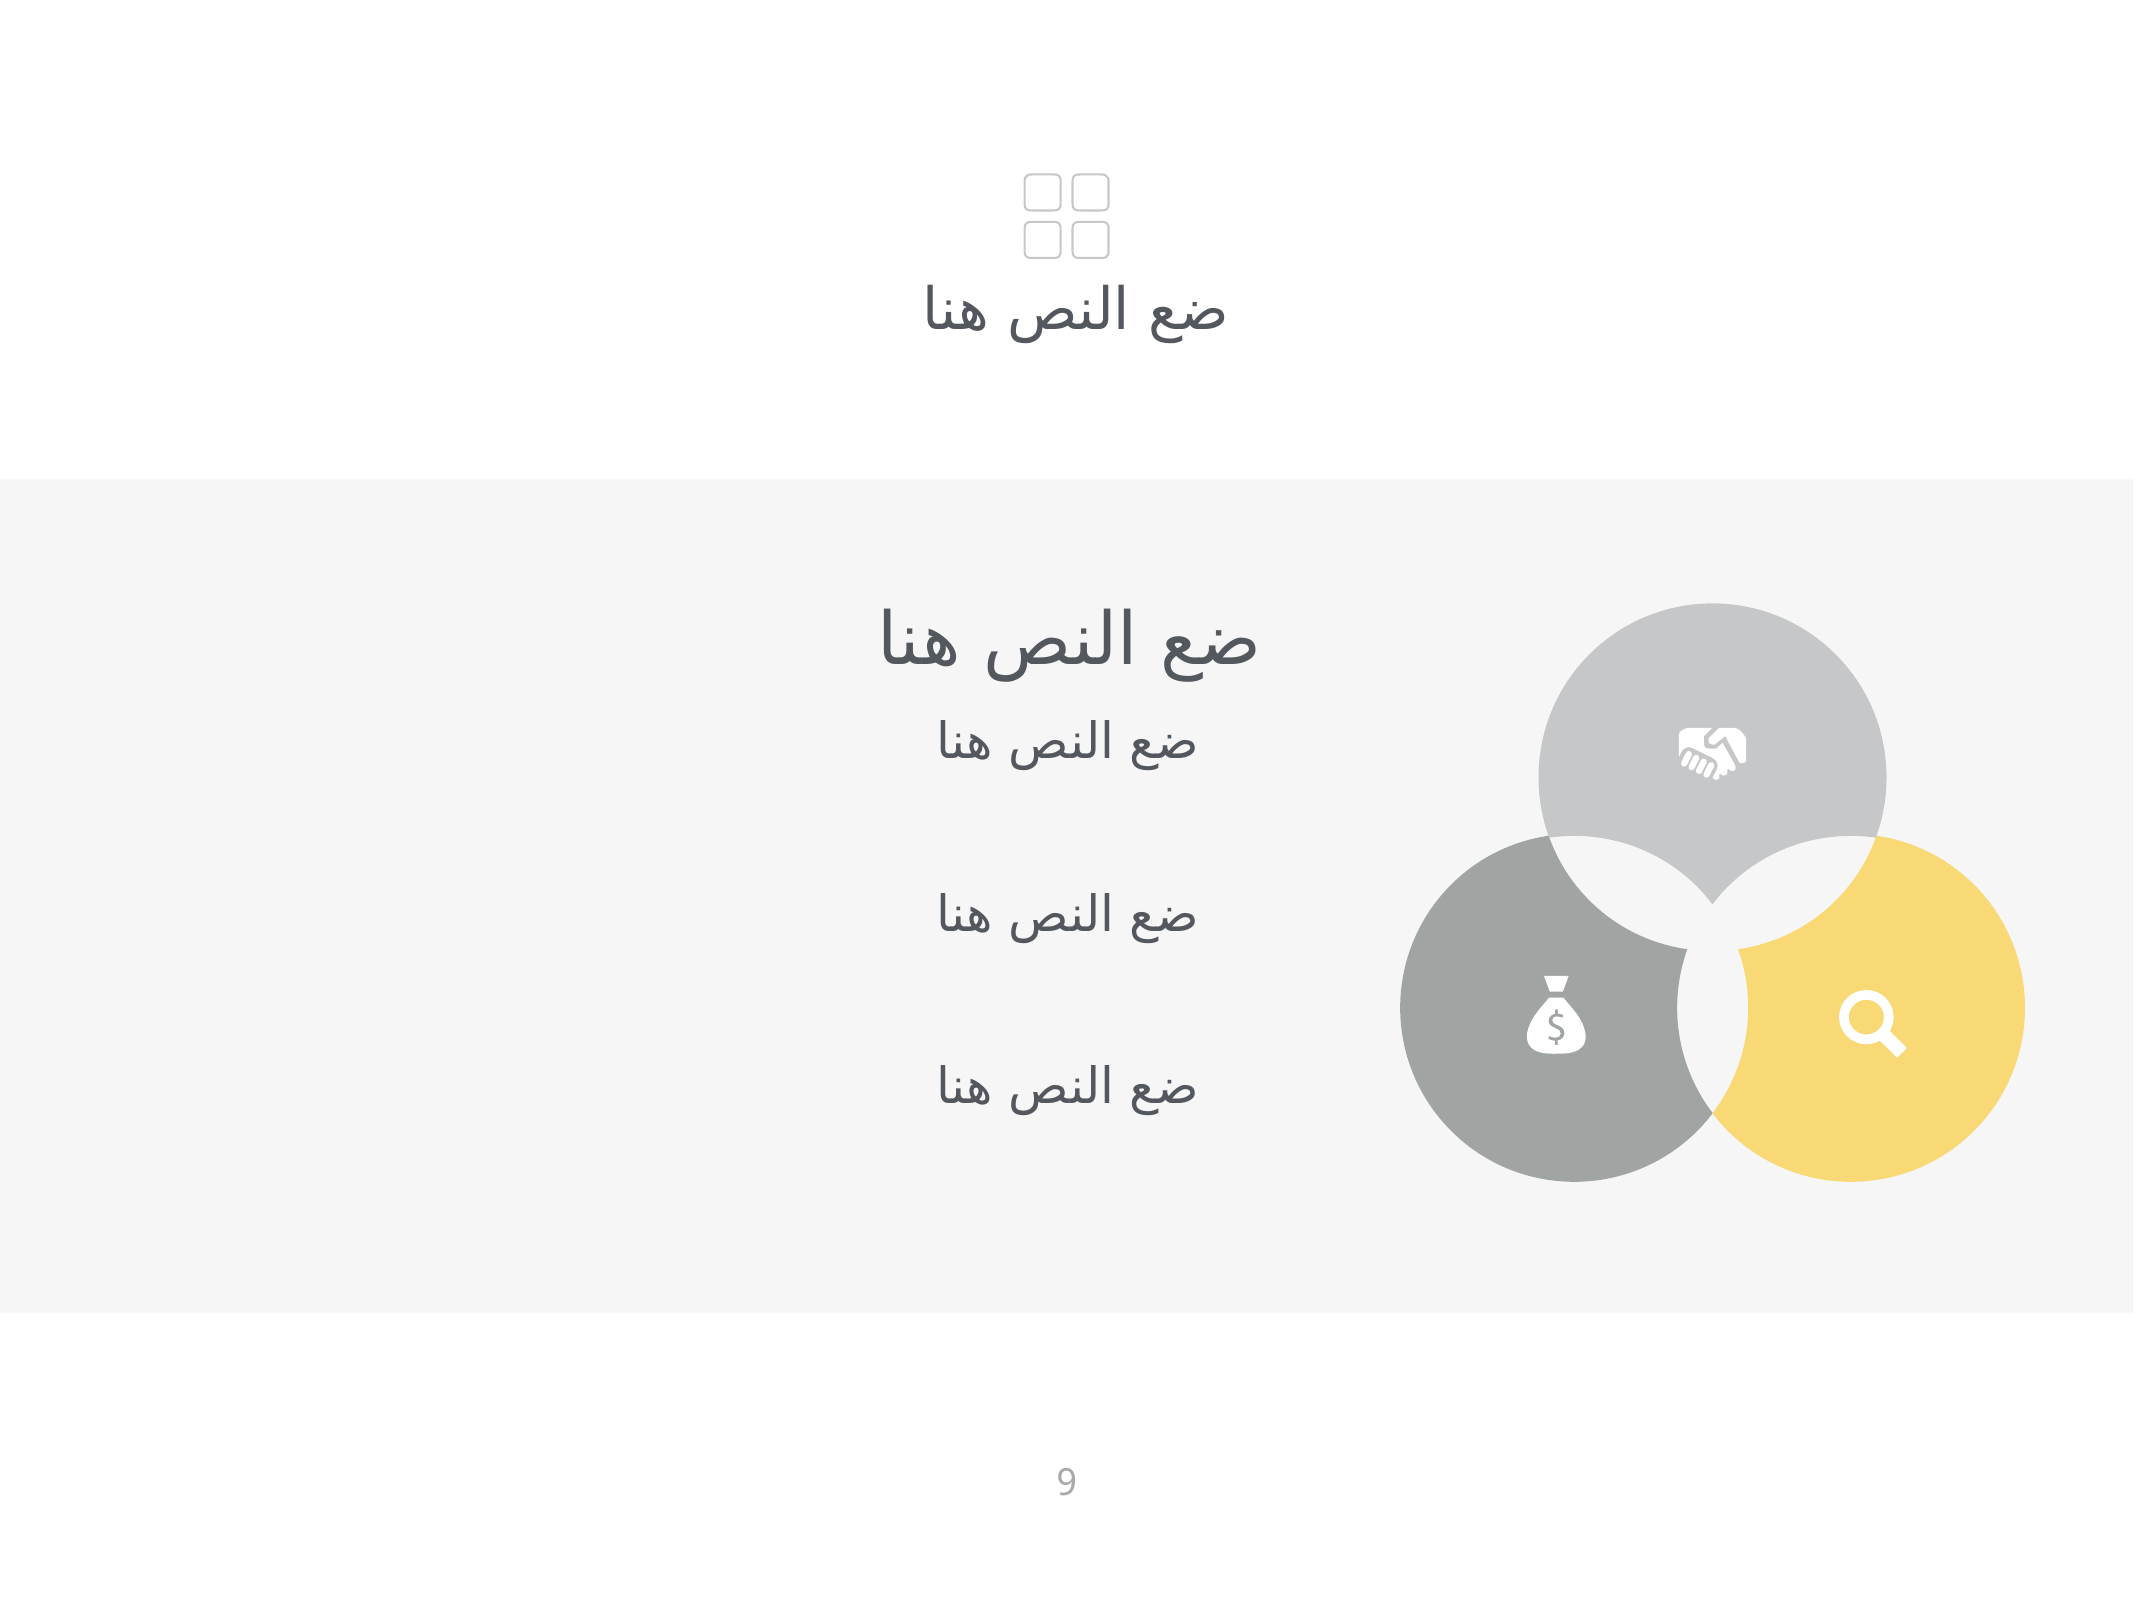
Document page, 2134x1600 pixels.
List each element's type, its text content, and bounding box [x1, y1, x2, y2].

slide_number 9 [1055, 1457, 1078, 1511]
list ضع النص هنا [220, 880, 1200, 1008]
title ضع النص هنا [220, 583, 1263, 679]
list ضع النص هنا [764, 277, 1369, 335]
list ضع النص هنا [220, 708, 1200, 836]
list ضع النص هنا [220, 1053, 1200, 1181]
